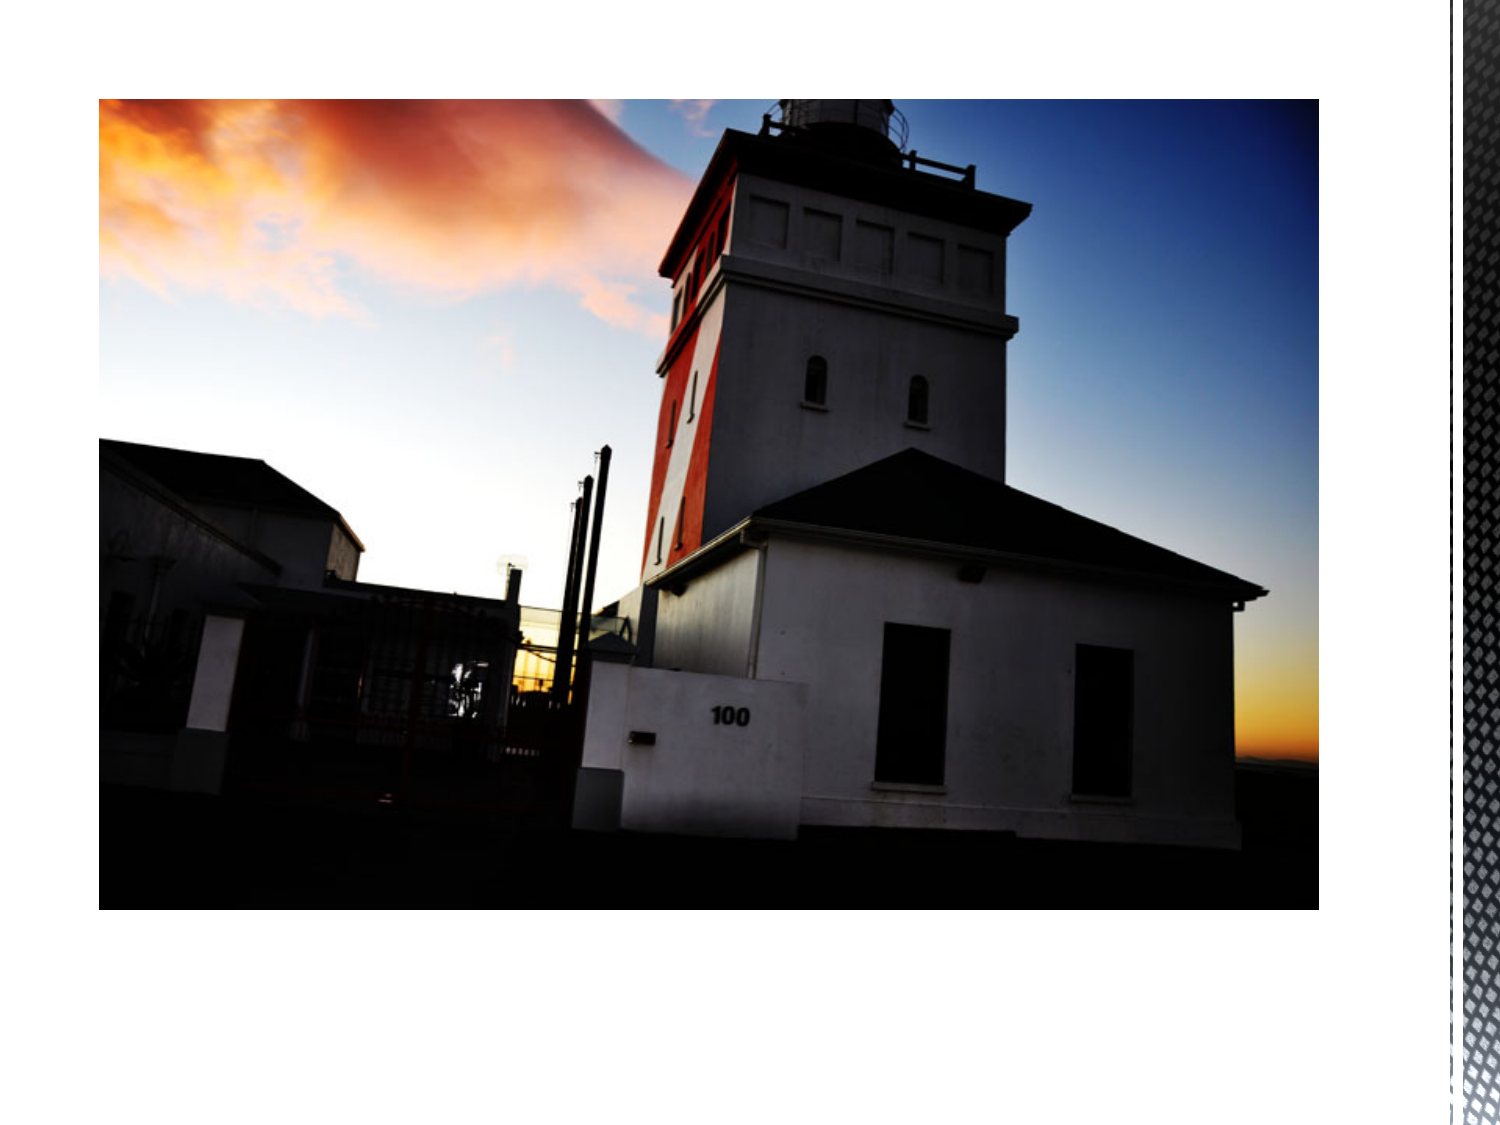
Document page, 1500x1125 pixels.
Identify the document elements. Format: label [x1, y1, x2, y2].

picture [99, 99, 1319, 910]
picture [1447, 0, 1500, 1125]
